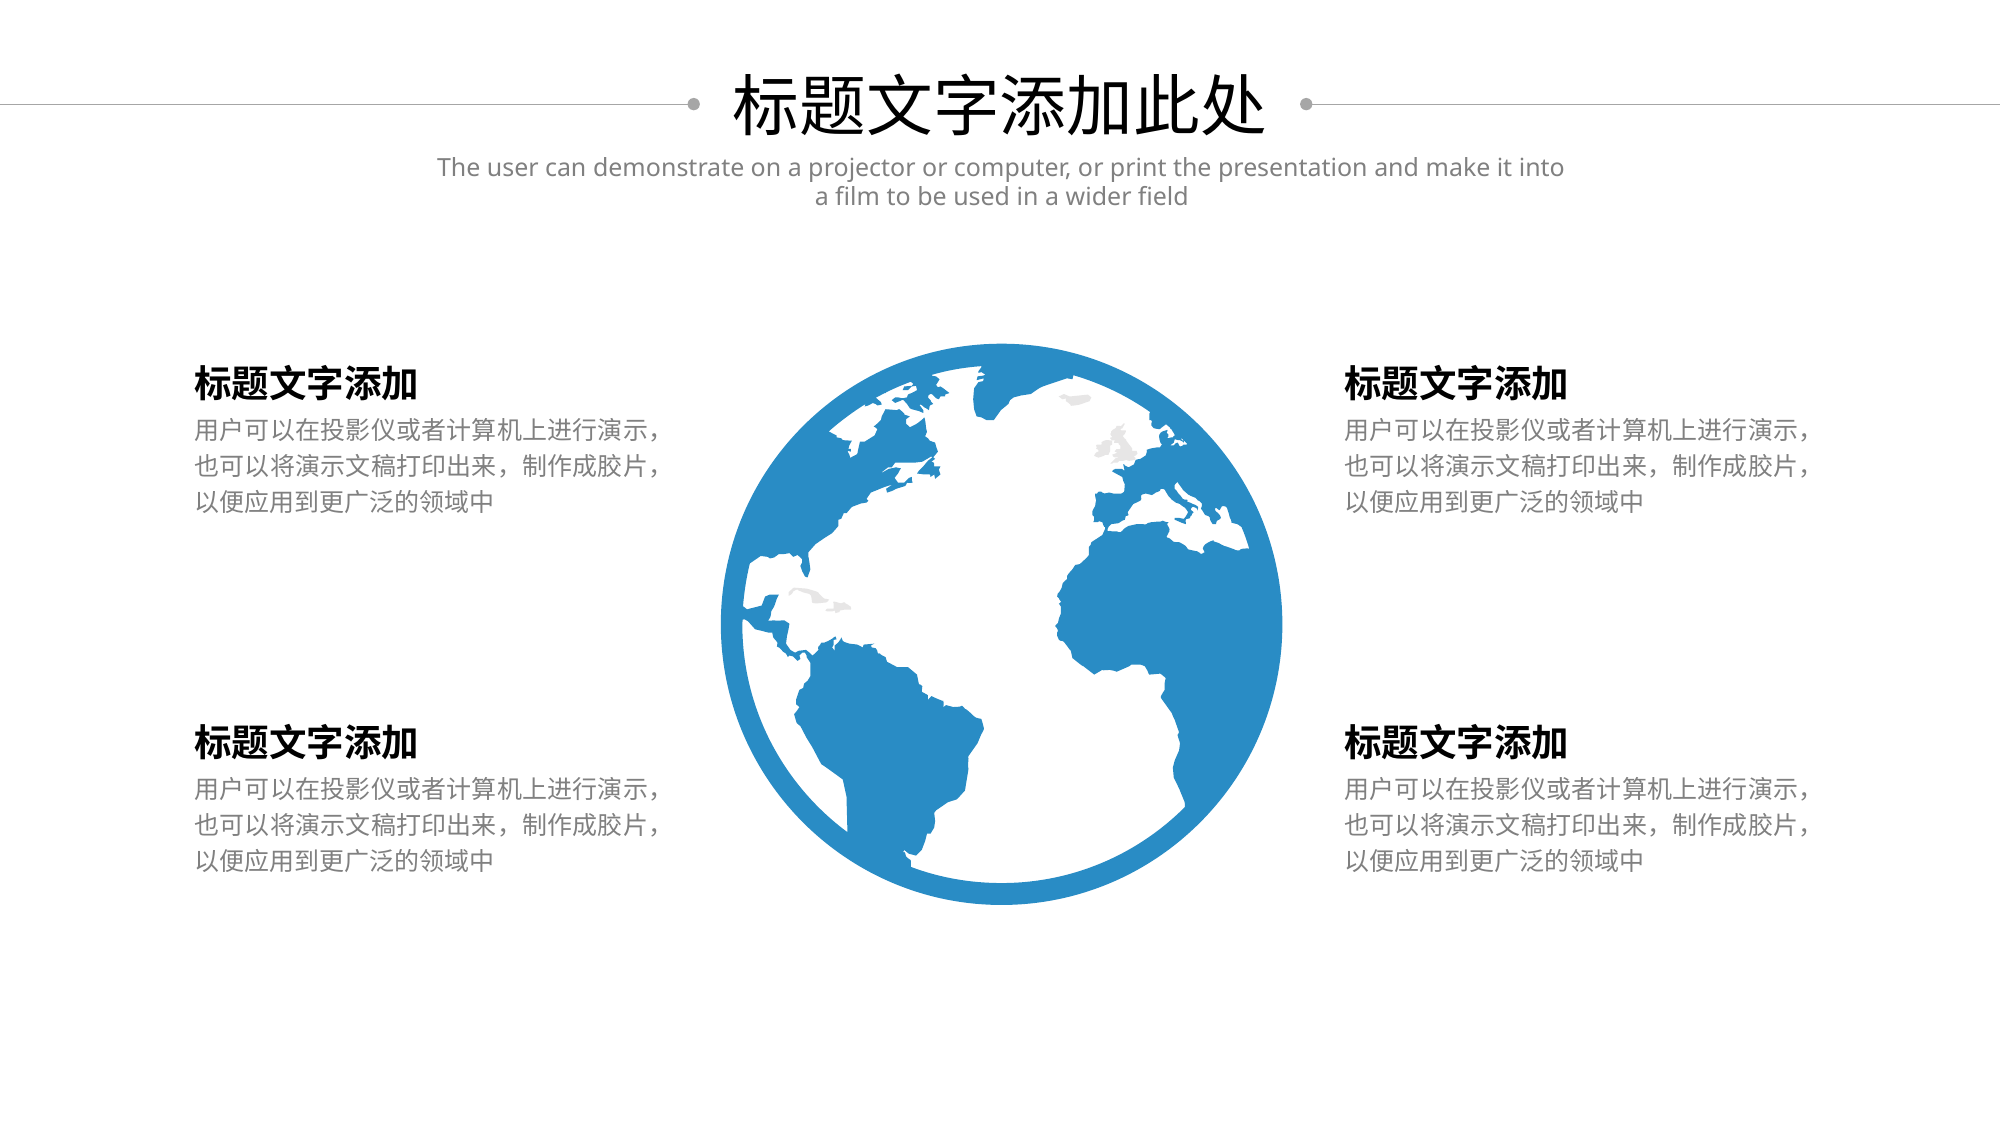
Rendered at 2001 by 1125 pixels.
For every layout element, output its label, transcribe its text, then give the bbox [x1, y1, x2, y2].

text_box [1329, 703, 1814, 885]
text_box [179, 703, 665, 885]
text_box 标题文字添加此处 [718, 56, 1282, 143]
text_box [1329, 343, 1814, 526]
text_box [179, 343, 665, 526]
text_box The user can demonstrate on a projector or computer, or print the presentation and make it into a film to be used in a wider field [412, 143, 1592, 219]
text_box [720, 343, 1283, 905]
